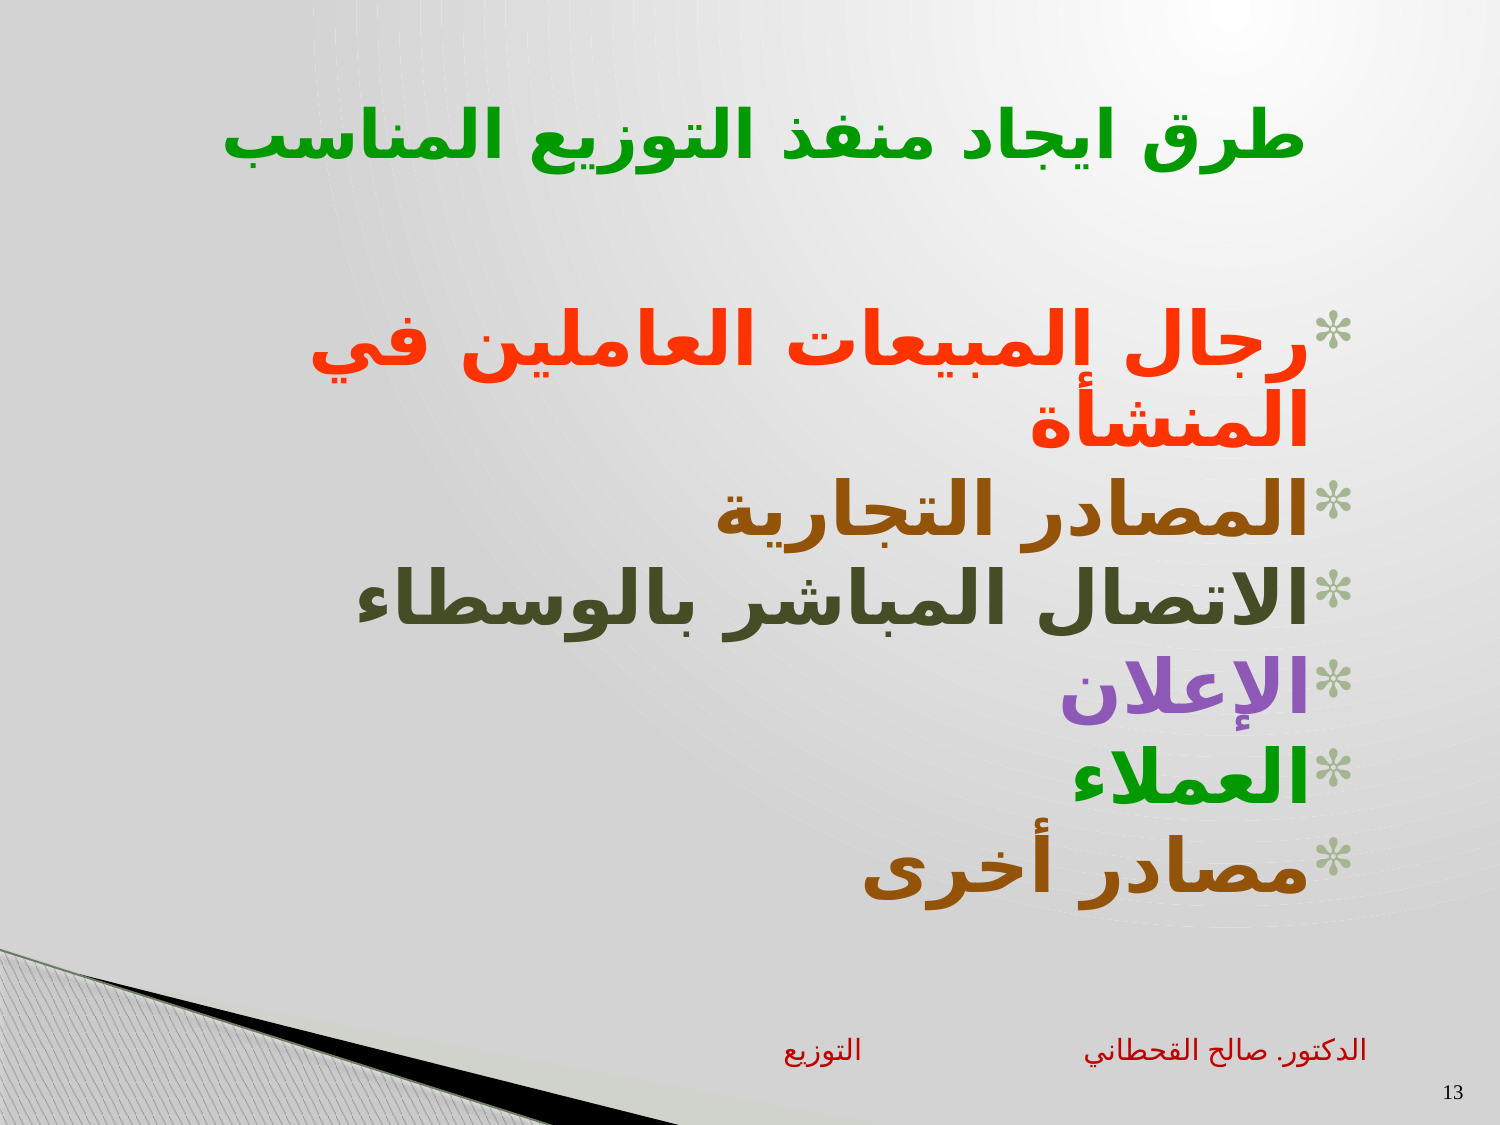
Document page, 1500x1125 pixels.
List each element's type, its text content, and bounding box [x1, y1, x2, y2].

slide_number 13 [1418, 1051, 1479, 1112]
title طرق ايجاد منفذ التوزيع المناسب [112, 105, 1417, 179]
footer التوزيع الدكتور. صالح القحطاني [585, 1042, 1383, 1103]
list رجال المبيعات العاملين في المنشأة المصادر التجارية الاتصال المباشر بالوسطاء الإعلان العملاء مصادر أخرى [112, 292, 1388, 1038]
